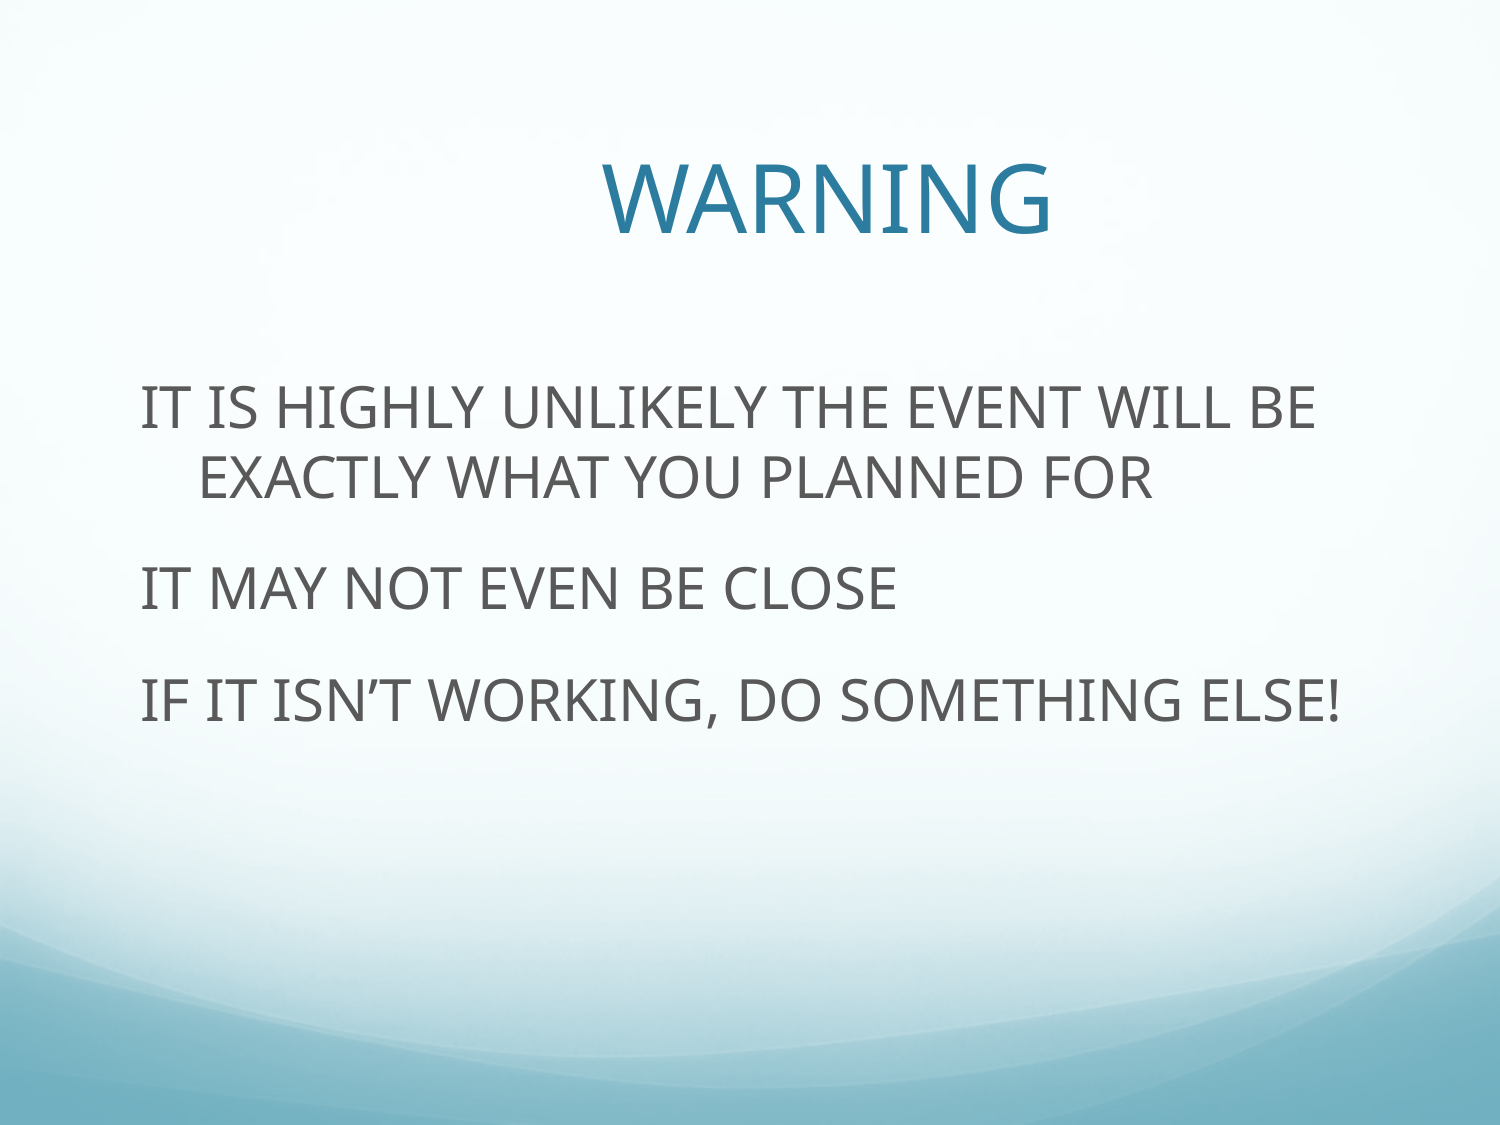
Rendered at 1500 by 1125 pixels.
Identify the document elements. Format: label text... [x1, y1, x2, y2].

list IT IS HIGHLY UNLIKELY THE EVENT WILL BE EXACTLY WHAT YOU PLANNED FOR IT MAY NOT EVEN BE CLOSE IF IT ISN’T WORKING, DO SOMETHING ELSE! [125, 362, 1413, 850]
title WARNING [188, 101, 1468, 289]
